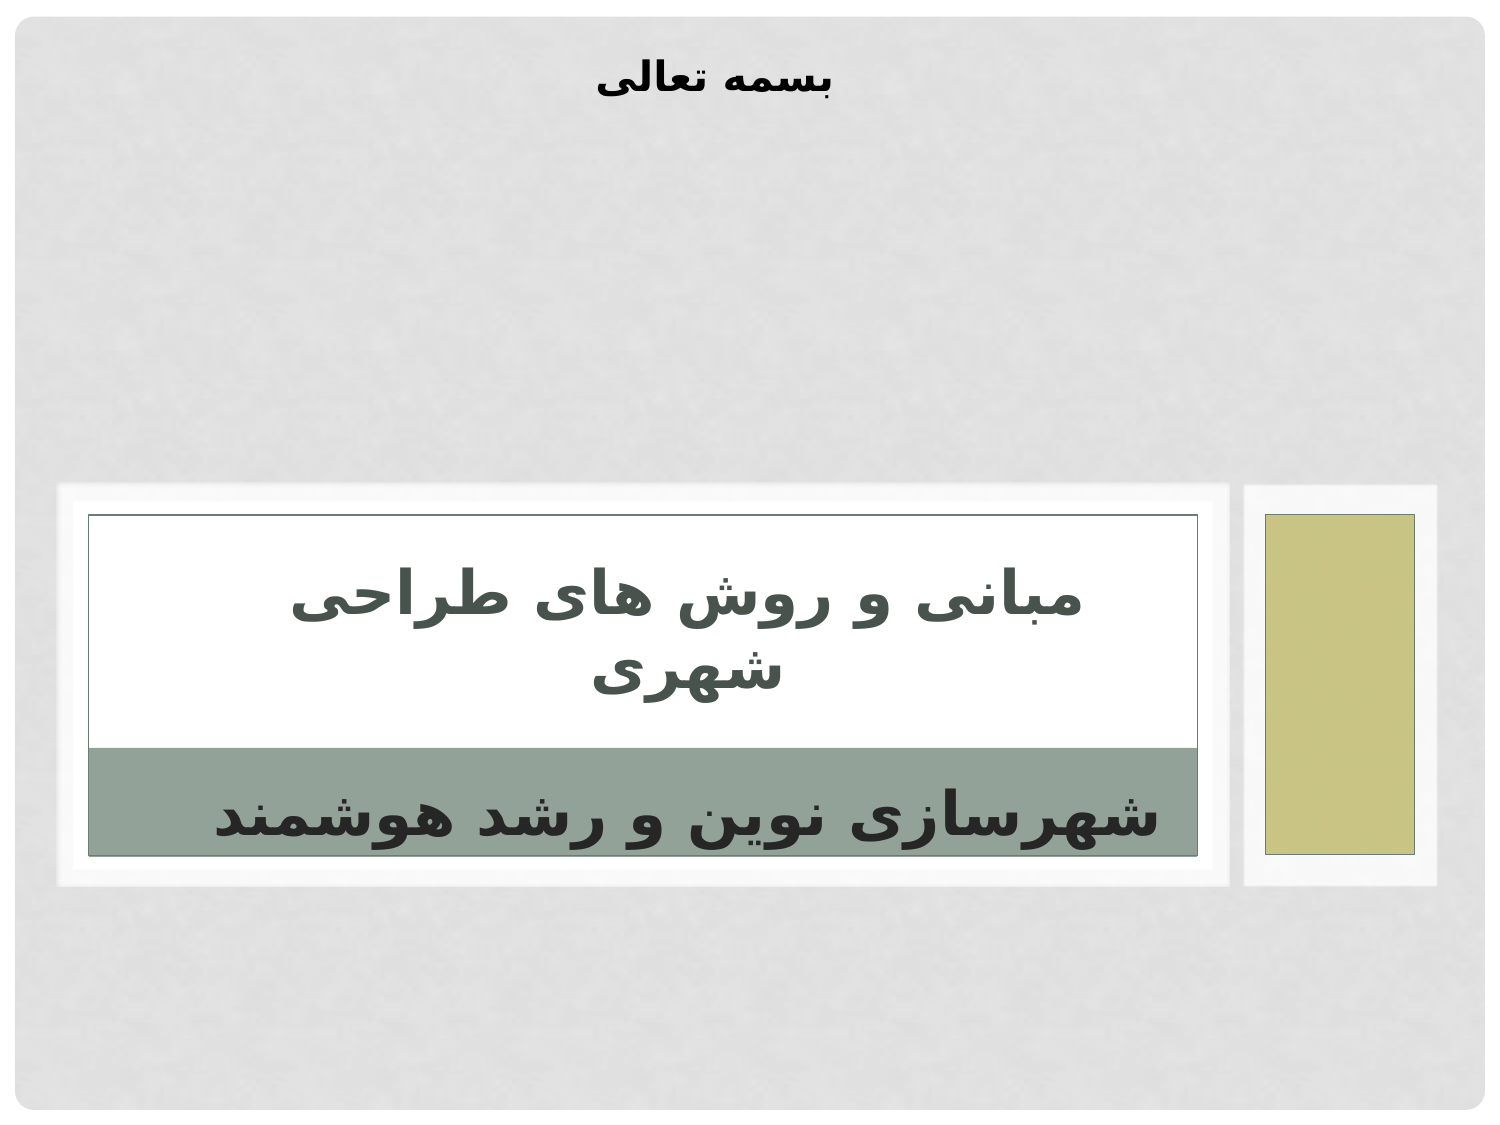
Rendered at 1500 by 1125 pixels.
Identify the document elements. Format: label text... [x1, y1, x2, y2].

text_box بسمه تعالی [501, 42, 928, 153]
title مبانی و روش های طراحی شهری شهرسازی نوین و رشد هوشمند [194, 503, 1182, 929]
